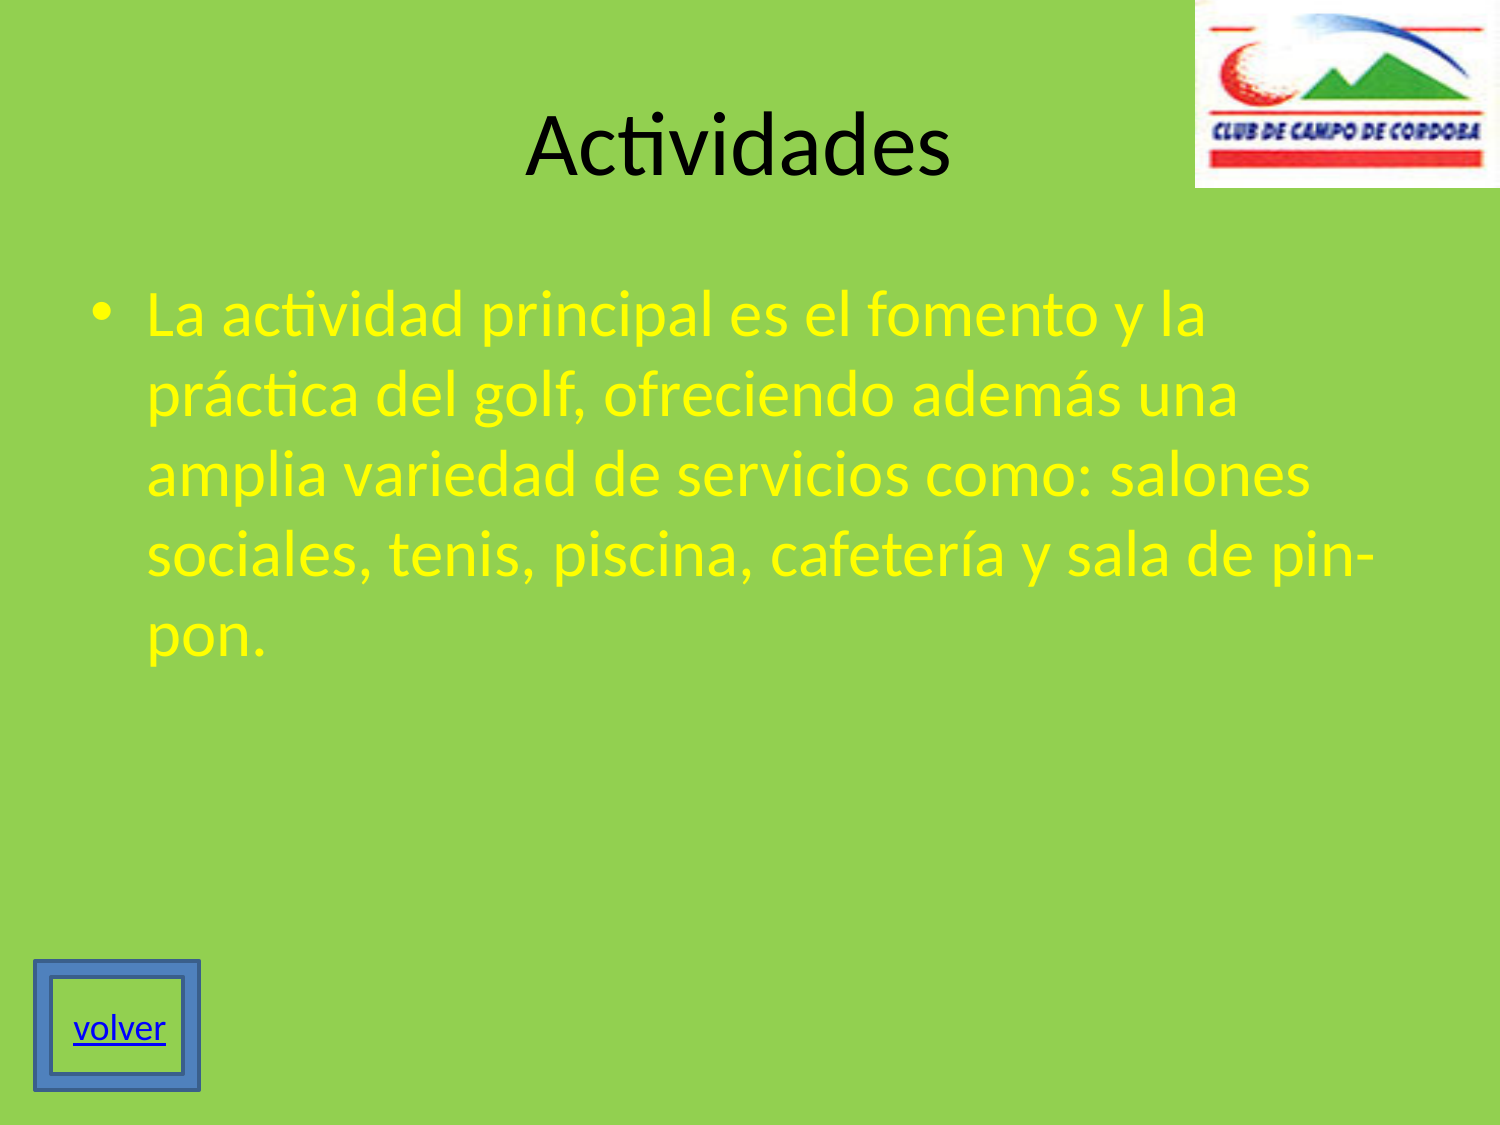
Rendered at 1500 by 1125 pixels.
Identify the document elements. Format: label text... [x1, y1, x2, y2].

title Actividades [75, 45, 1425, 233]
text_box [33, 959, 201, 1092]
list La actividad principal es el fomento y la práctica del golf, ofreciendo además una amplia variedad de servicios como: salones sociales, tenis, piscina, cafetería y sala de pin-pon. [75, 262, 1425, 1005]
text_box volver [58, 996, 188, 1056]
picture [1195, 0, 1500, 188]
